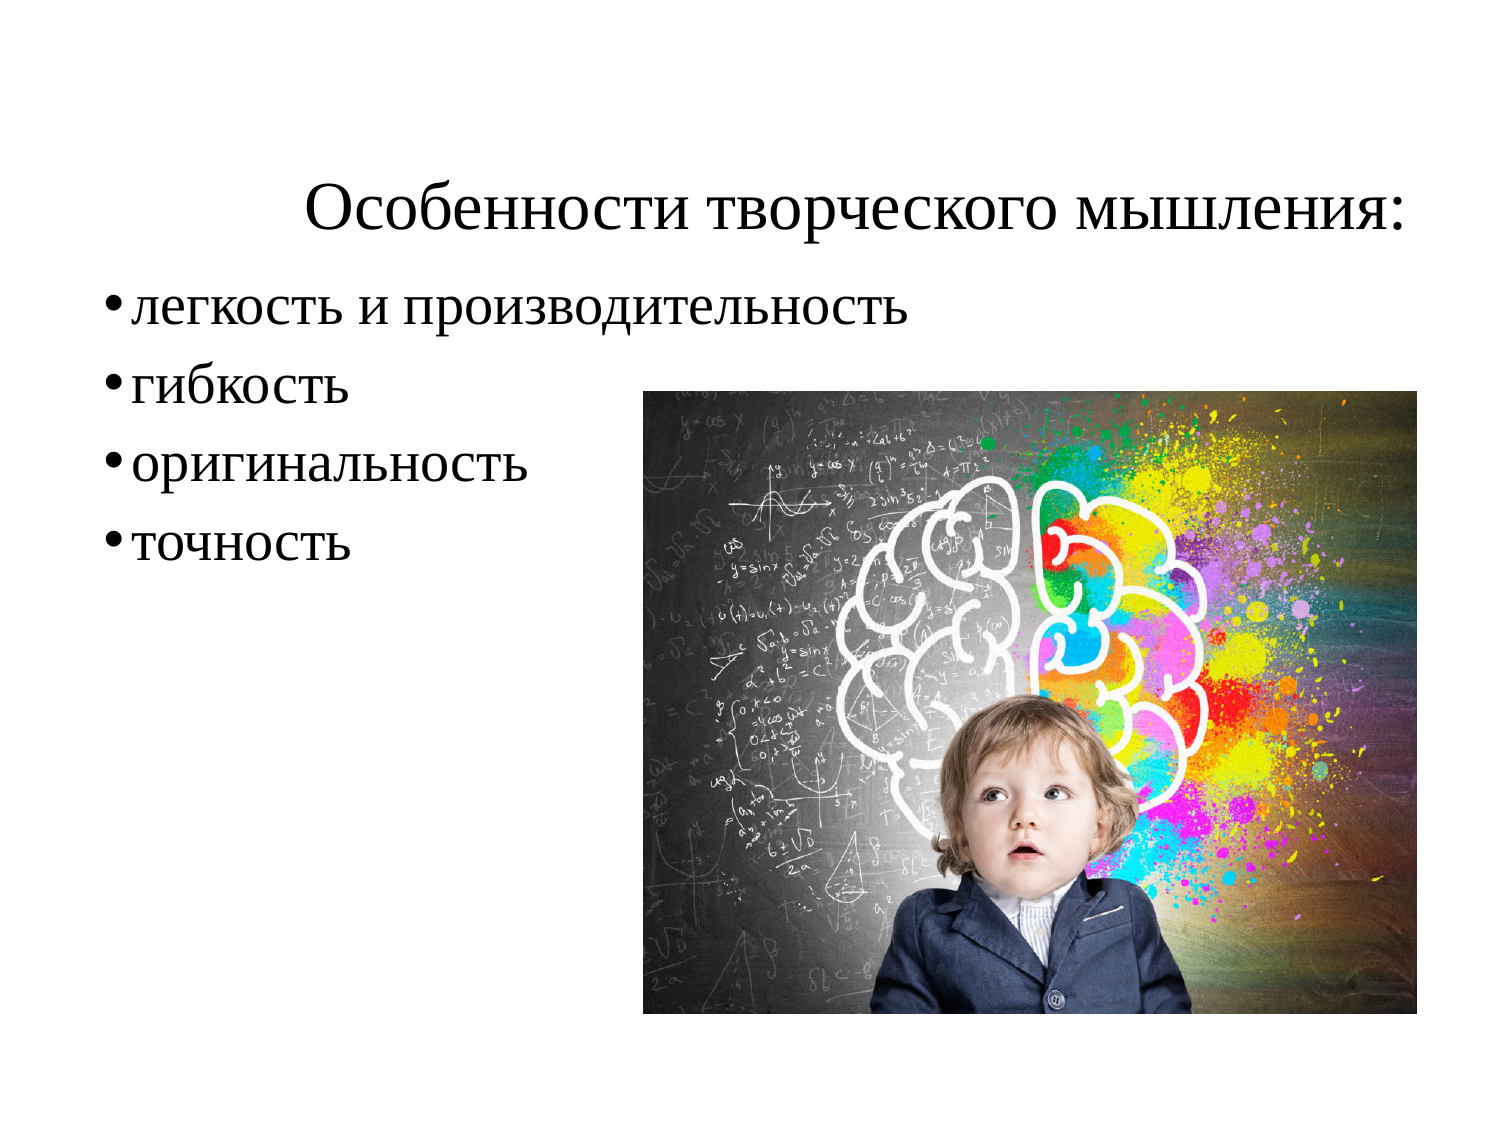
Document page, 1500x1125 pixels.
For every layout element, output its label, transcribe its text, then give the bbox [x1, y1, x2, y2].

picture [643, 391, 1417, 1014]
title Особенности творческого мышления: [265, 102, 1447, 313]
list легкость и производительность гибкость оригинальность точность [88, 267, 1397, 1014]
